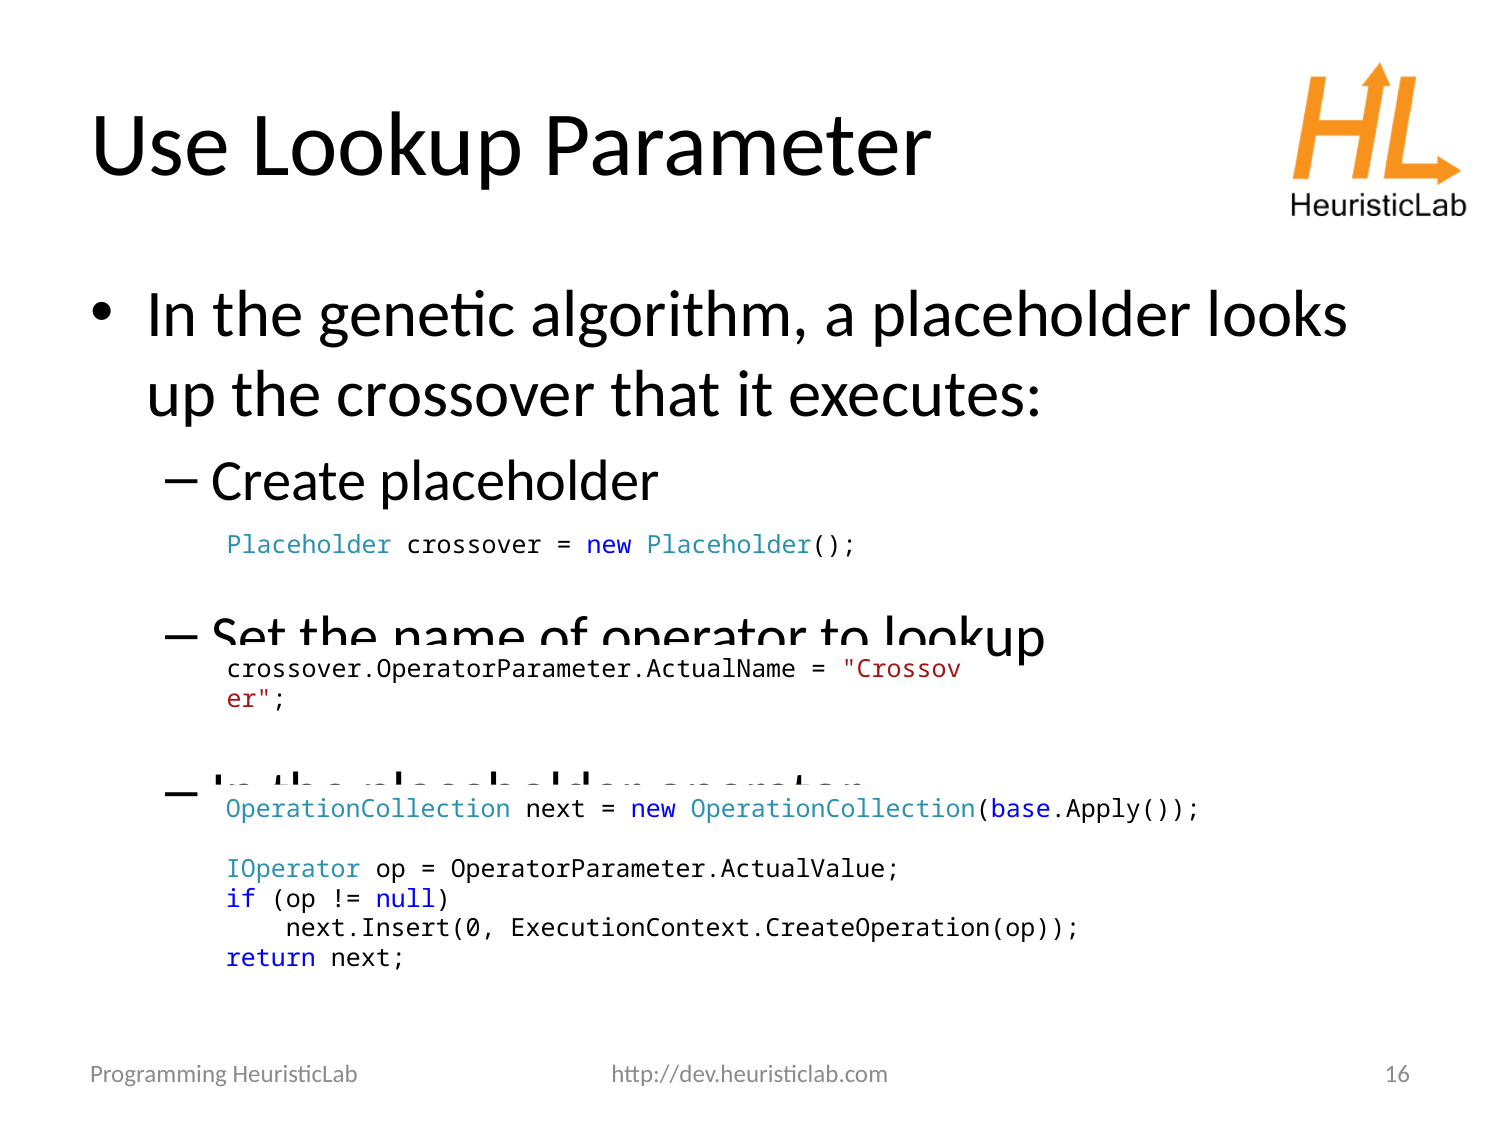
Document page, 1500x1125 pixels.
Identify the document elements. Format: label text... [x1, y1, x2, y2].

slide_number 16 [1074, 1042, 1425, 1103]
text_box OperationCollection next = new OperationCollection(base.Apply()); IOperator op = OperatorParameter.ActualValue; if (op != null) next.Insert(0, ExecutionContext.CreateOperation(op)); return next; [210, 784, 1269, 980]
footer http://dev.heuristiclab.com [512, 1042, 988, 1103]
slide_number Programming HeuristicLab [75, 1042, 425, 1103]
text_box crossover.OperatorParameter.ActualName = "Crossover"; [211, 645, 988, 721]
picture [1281, 27, 1474, 244]
text_box Placeholder crossover = new Placeholder(); [211, 521, 889, 567]
list In the genetic algorithm, a placeholder looks up the crossover that it executes: Create placeholder Set the name of operator to lookup In the placeholder operator [75, 262, 1425, 1005]
title Use Lookup Parameter [75, 45, 1282, 233]
